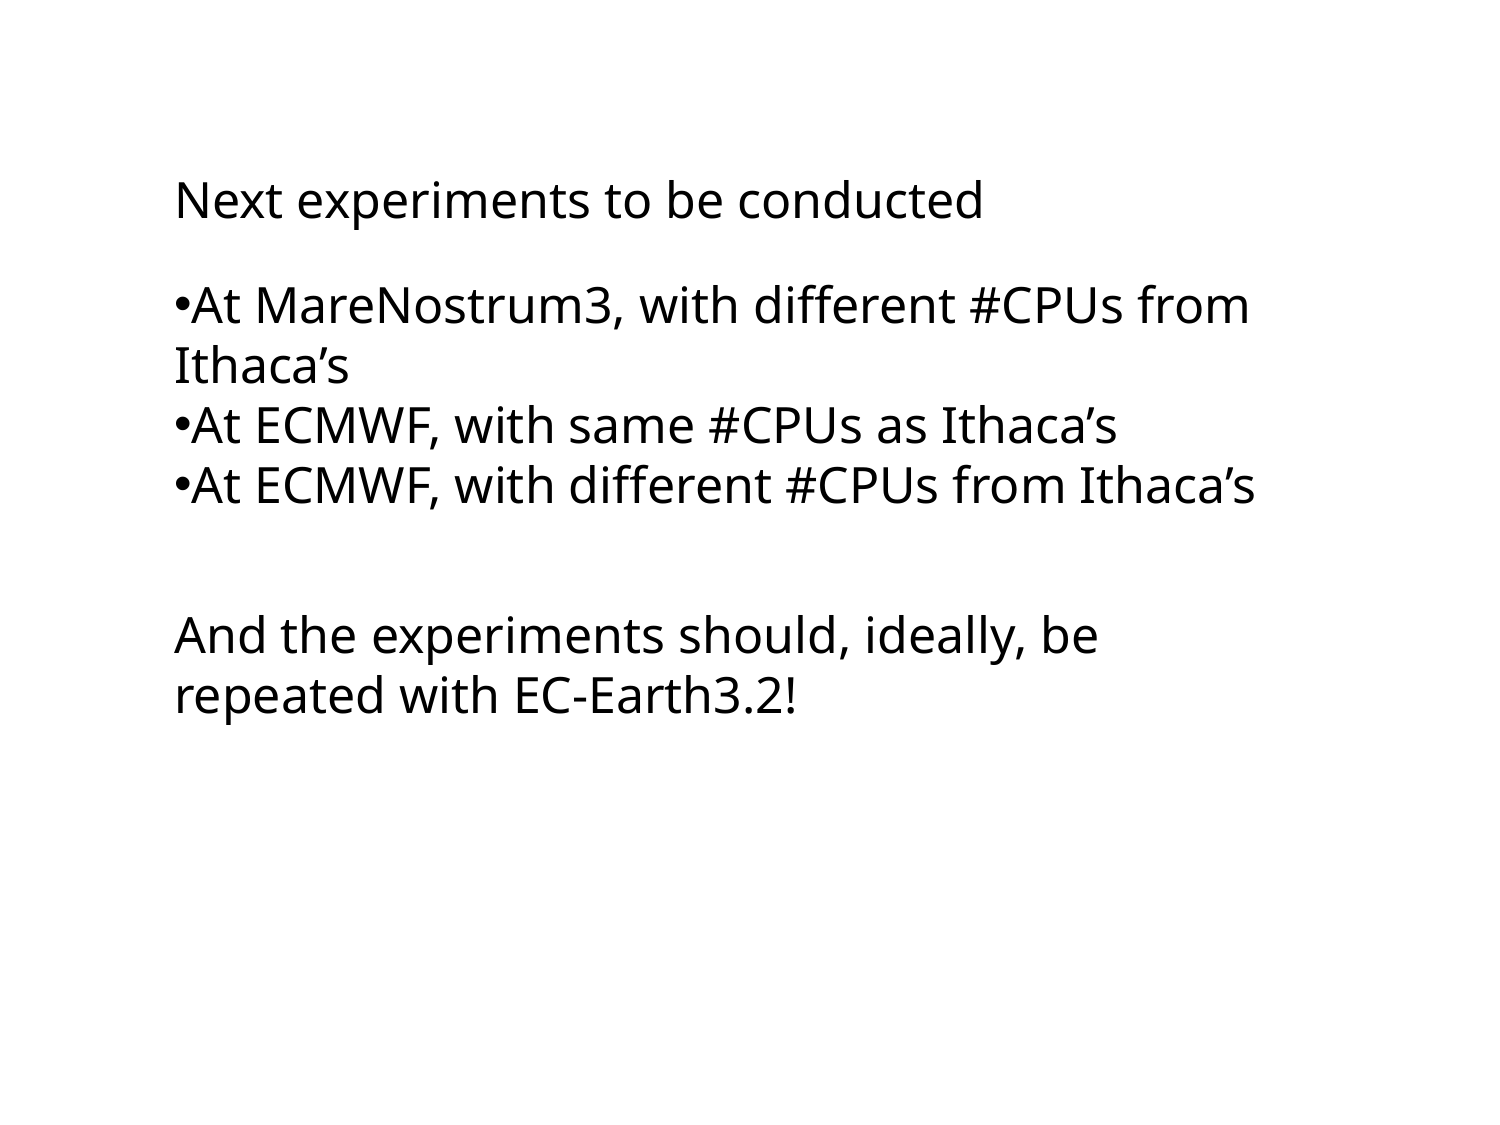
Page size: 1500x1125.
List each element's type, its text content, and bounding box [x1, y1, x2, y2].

text_box Next experiments to be conducted At MareNostrum3, with different #CPUs from Ithaca’s At ECMWF, with same #CPUs as Ithaca’s At ECMWF, with different #CPUs from Ithaca’s And the experiments should, ideally, be repeated with EC-Earth3.2! [159, 160, 1299, 896]
